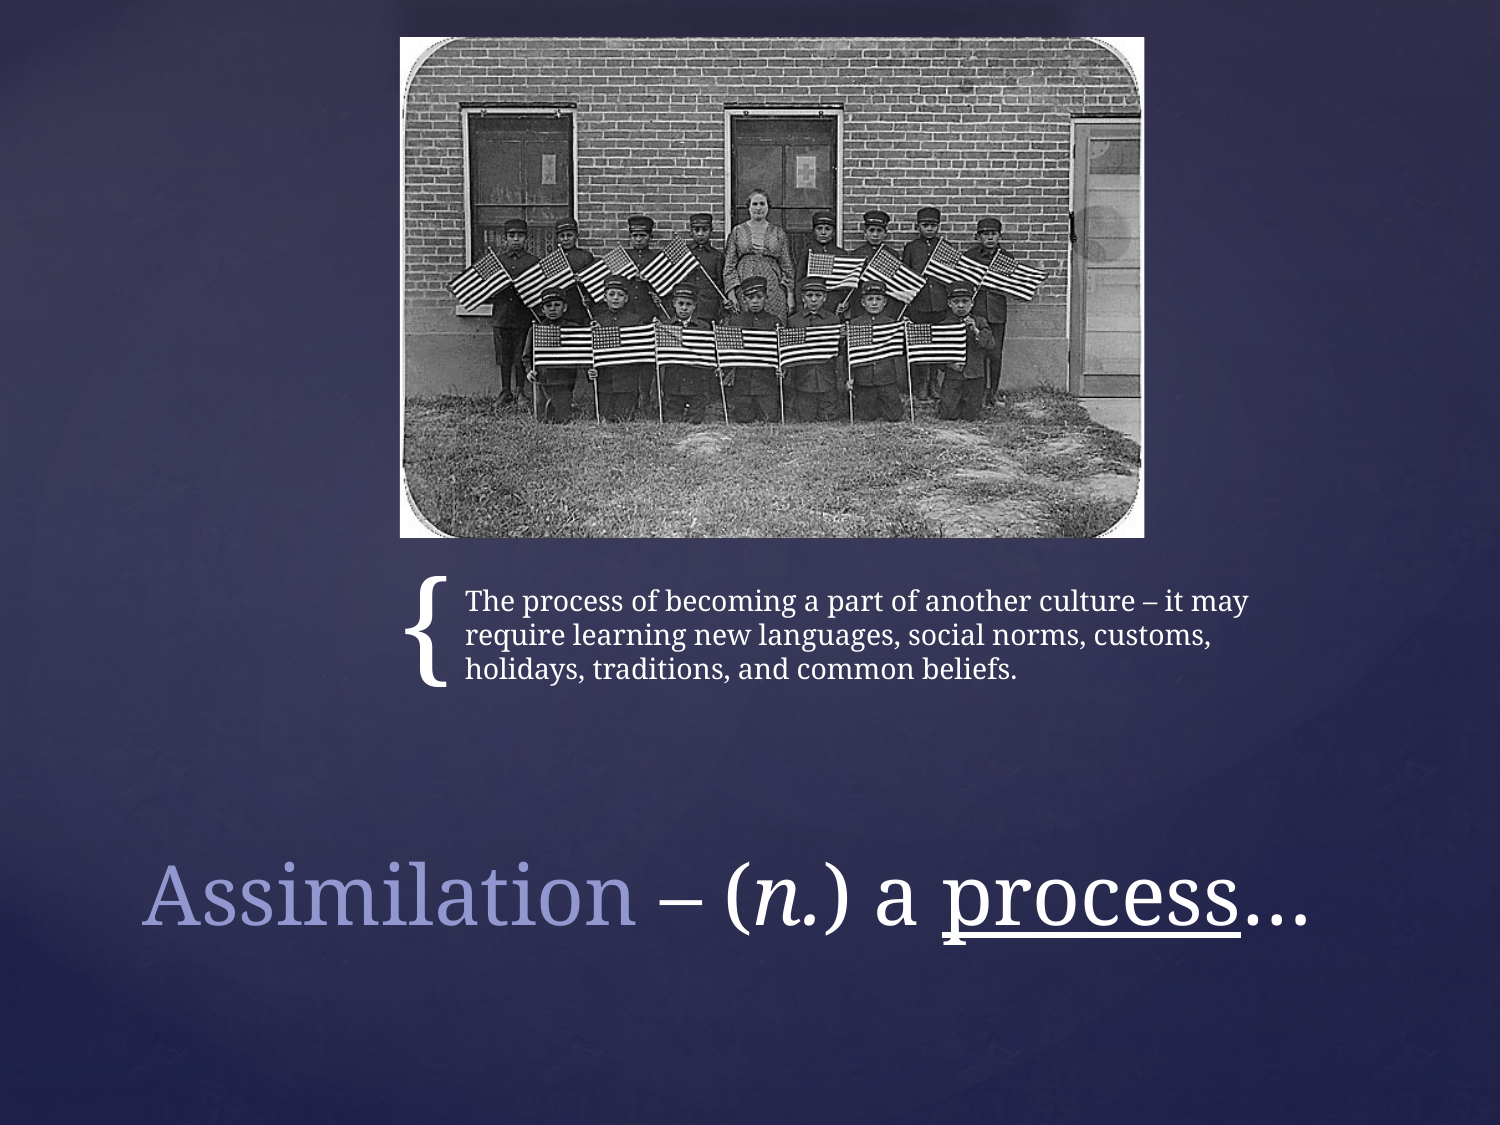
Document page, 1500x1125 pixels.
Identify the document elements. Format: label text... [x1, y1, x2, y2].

picture [399, 36, 1145, 538]
title Assimilation – (n.) a process… [127, 800, 1365, 950]
list The process of becoming a part of another culture – it may require learning new languages, social norms, customs, holidays, traditions, and common beliefs. [450, 575, 1275, 694]
